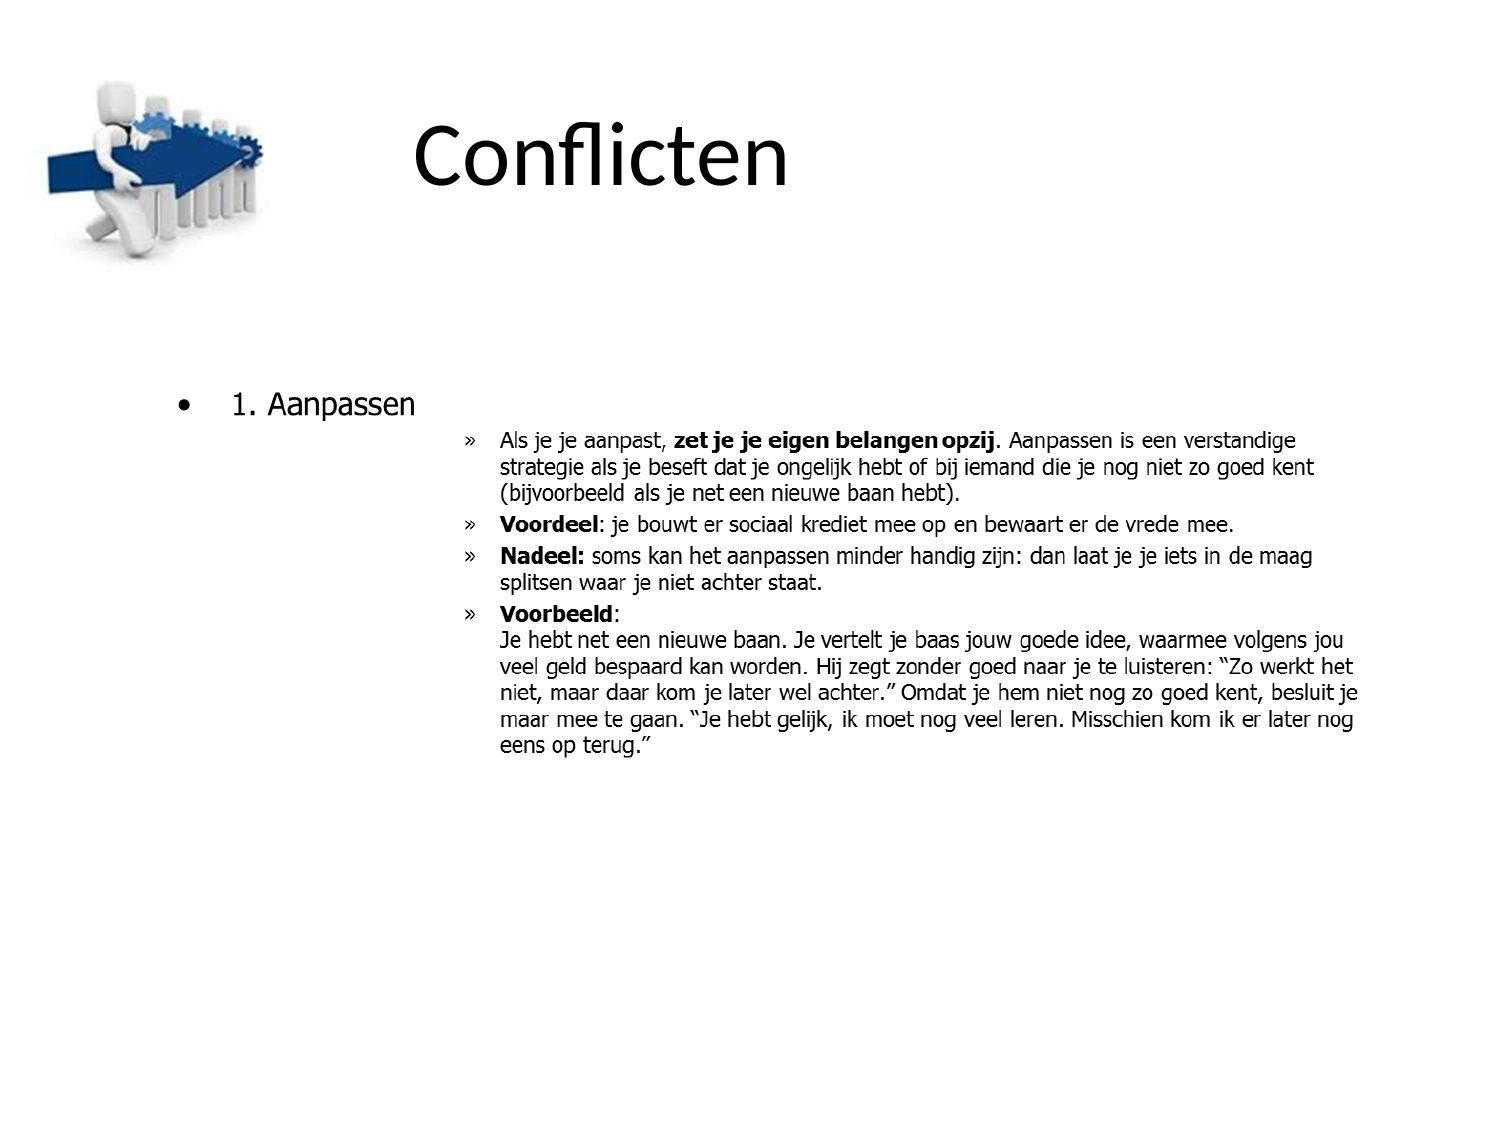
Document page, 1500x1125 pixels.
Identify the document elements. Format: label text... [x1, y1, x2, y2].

title Conflicten [289, 54, 916, 244]
picture [0, 67, 310, 282]
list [157, 373, 1380, 929]
